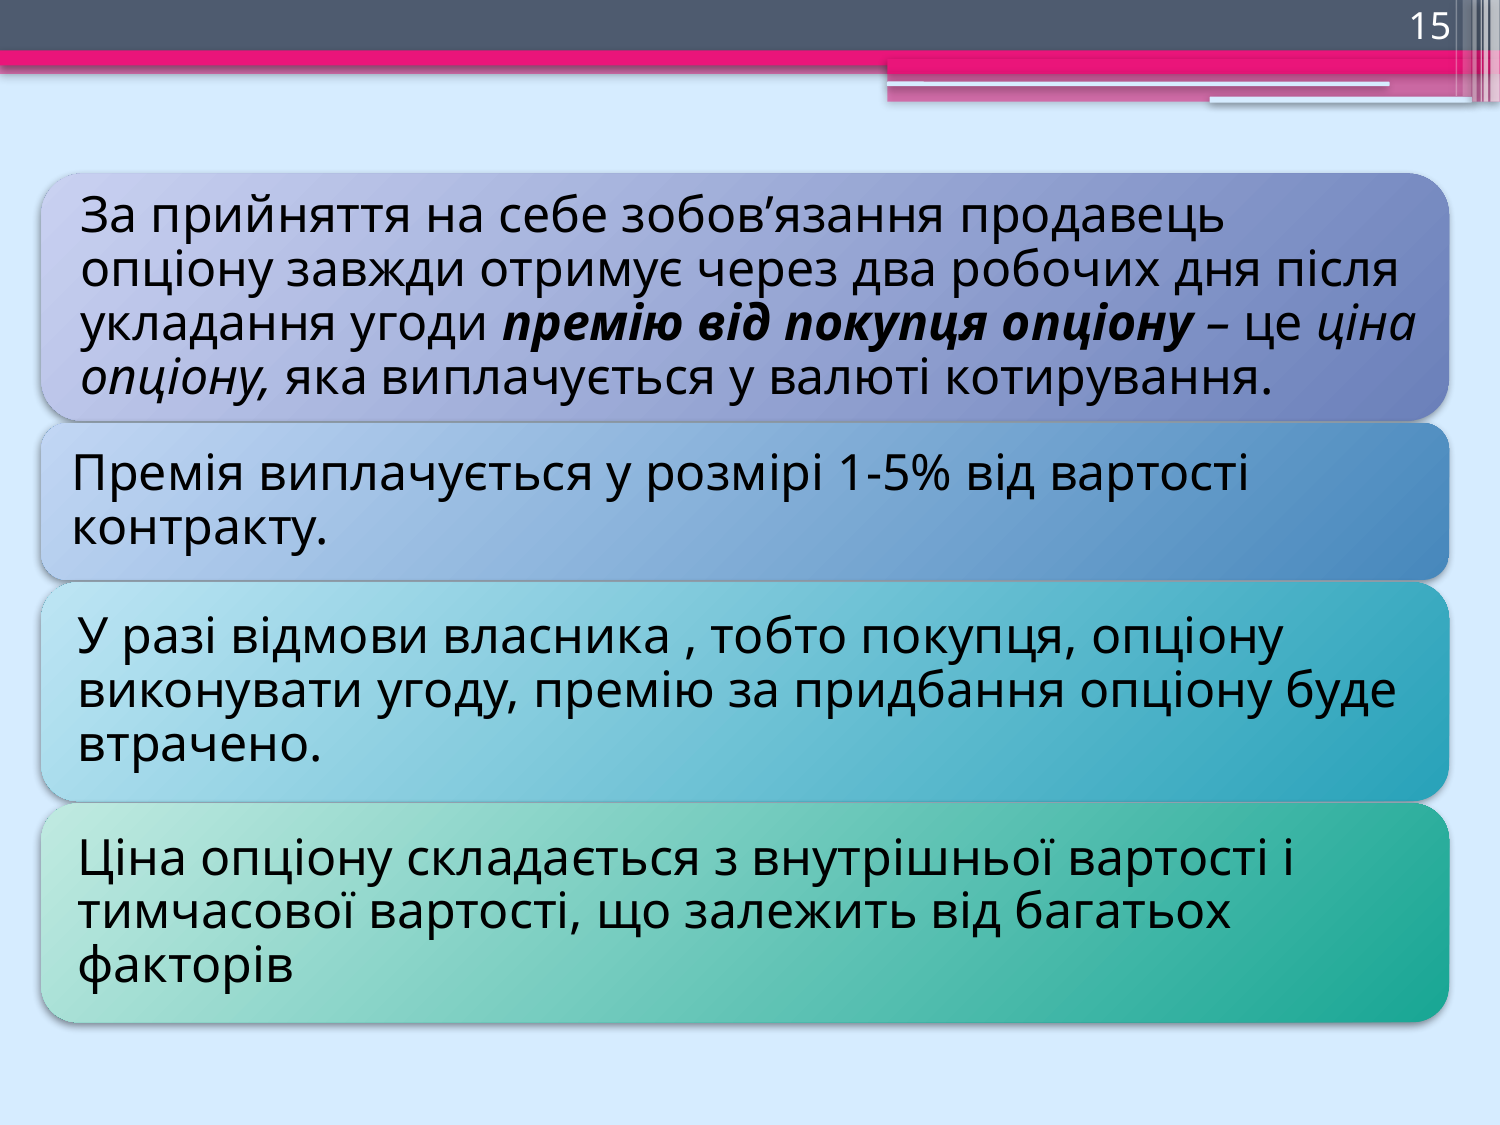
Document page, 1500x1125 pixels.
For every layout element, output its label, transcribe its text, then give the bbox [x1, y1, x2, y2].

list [41, 148, 1450, 1047]
slide_number 15 [1341, 0, 1466, 61]
